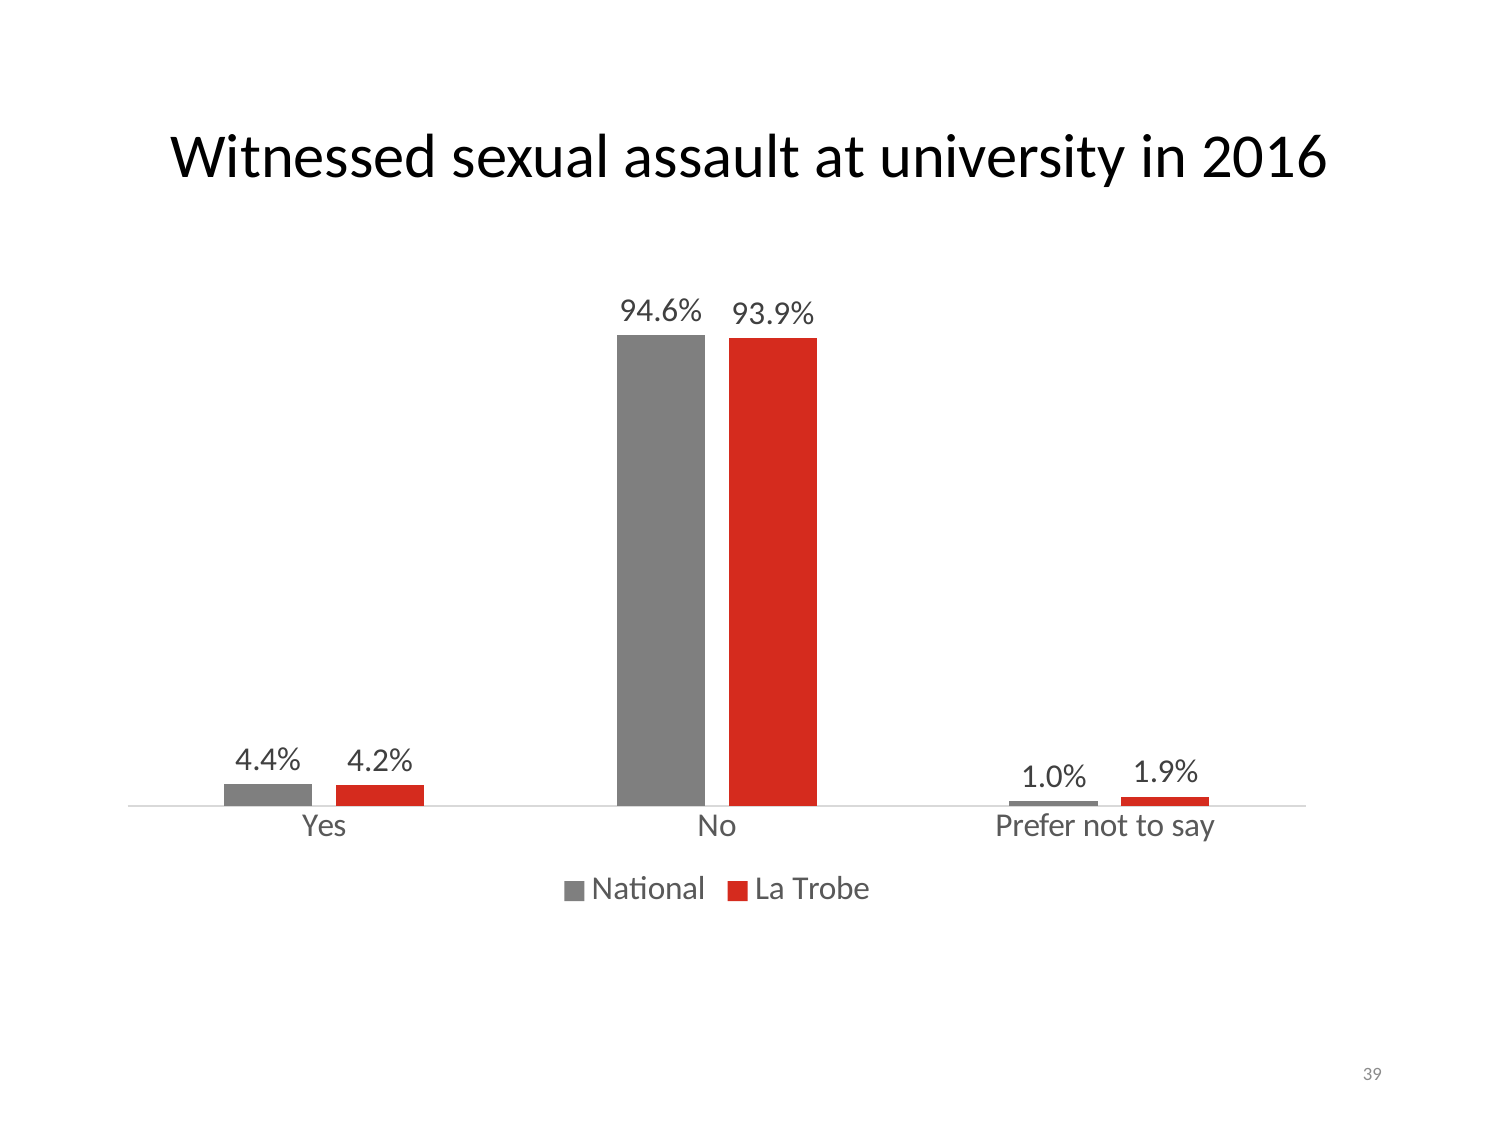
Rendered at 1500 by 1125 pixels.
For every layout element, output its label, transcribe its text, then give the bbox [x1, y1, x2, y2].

chart [103, 295, 1331, 915]
slide_number 39 [1059, 1042, 1397, 1103]
title Witnessed sexual assault at university in 2016 [103, 101, 1397, 212]
